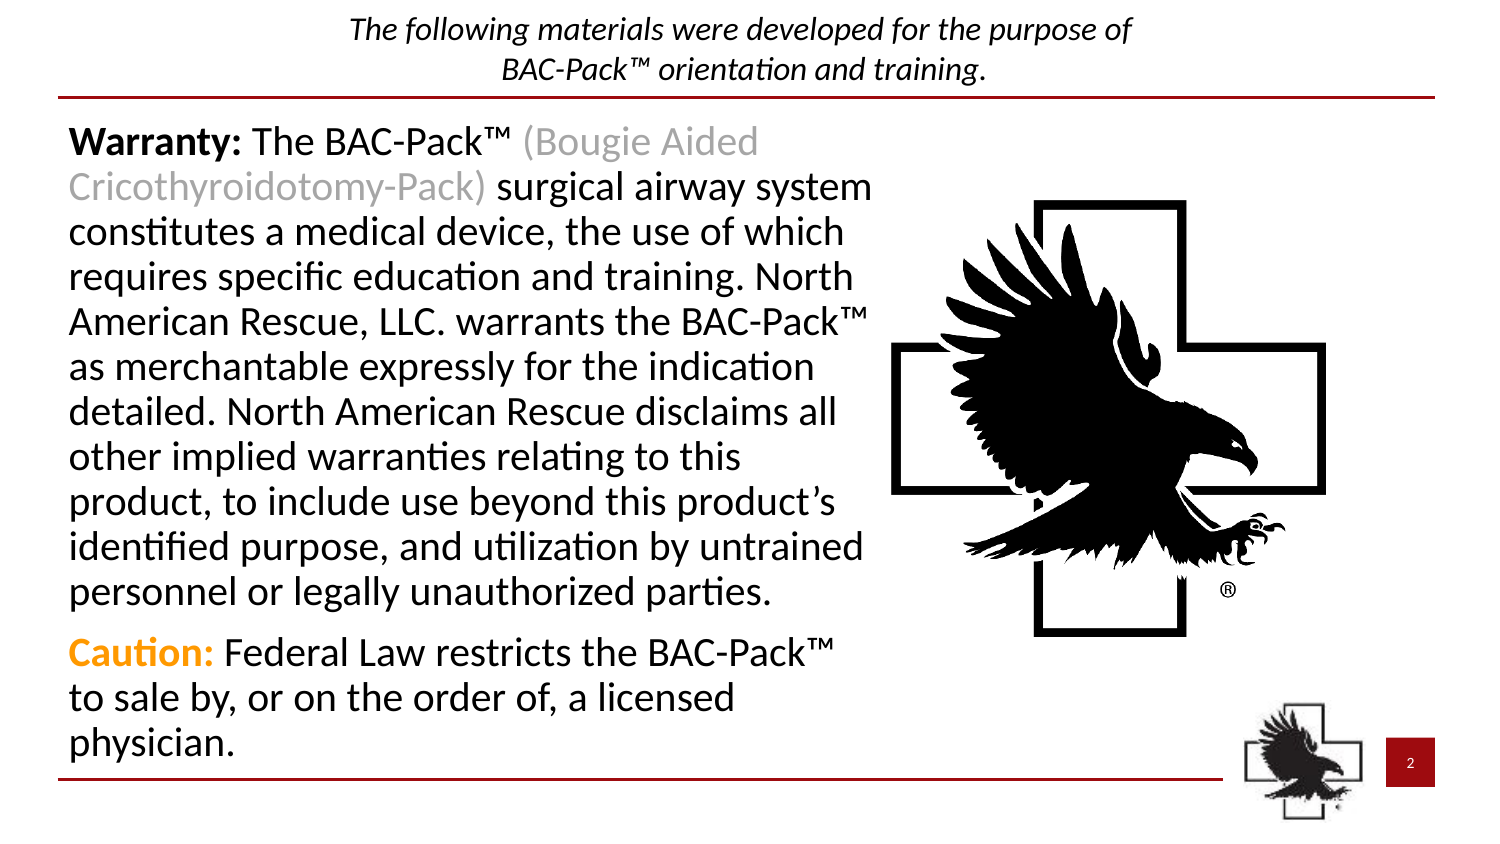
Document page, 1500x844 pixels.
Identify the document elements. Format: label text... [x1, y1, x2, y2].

text_box The following materials were developed for the purpose of BAC-Pack™ orientation and training. [19, 0, 1471, 95]
picture [892, 200, 1326, 637]
list Warranty: The BAC-Pack™ (Bougie Aided Cricothyroidotomy-Pack) surgical airway system constitutes a medical device, the use of which requires specific education and training. North American Rescue, LLC. warrants the BAC-Pack™ as merchantable expressly for the indication detailed. North American Rescue disclaims all other implied warranties relating to this product, to include use beyond this product’s identified purpose, and utilization by untrained personnel or legally unauthorized parties. Caution: Federal Law restricts the BAC-Pack™ to sale by, or on the order of, a licensed physician. [53, 112, 892, 769]
slide_number 2 [1386, 737, 1435, 787]
picture [1243, 700, 1366, 823]
